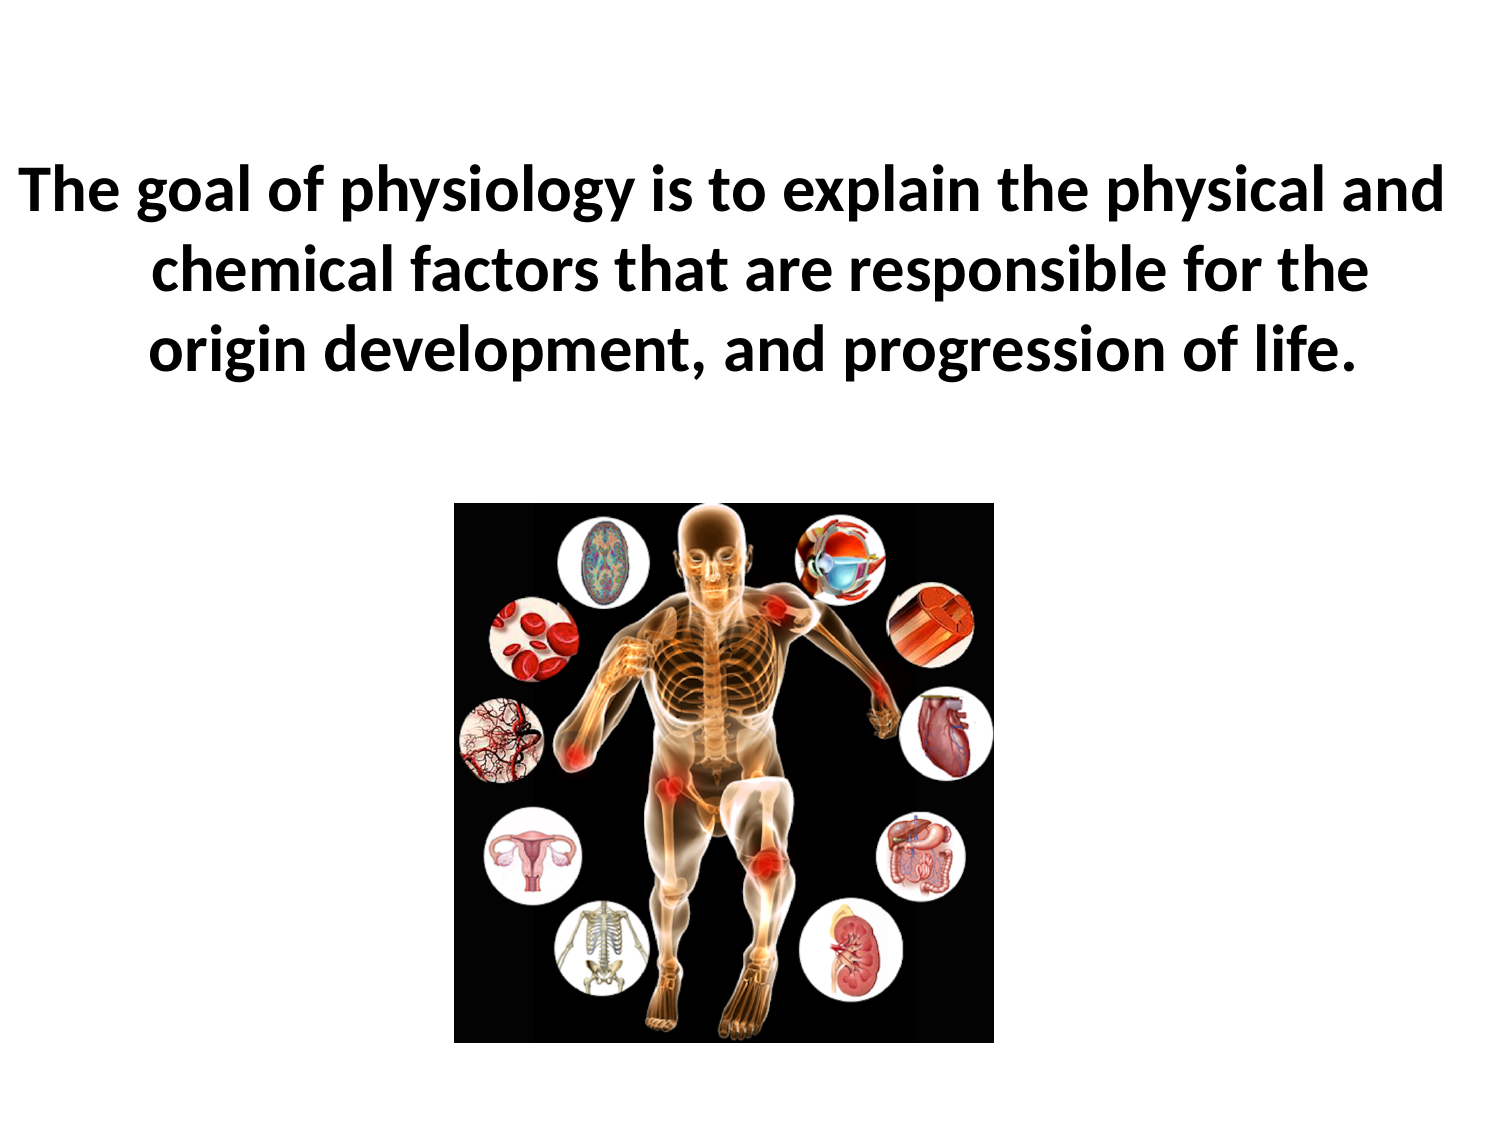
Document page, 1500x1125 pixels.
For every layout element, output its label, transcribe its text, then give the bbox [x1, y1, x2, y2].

picture [454, 503, 994, 1043]
list The goal of physiology is to explain the physical and chemical factors that are responsible for the origin development, and progression of life. [0, 137, 1467, 880]
